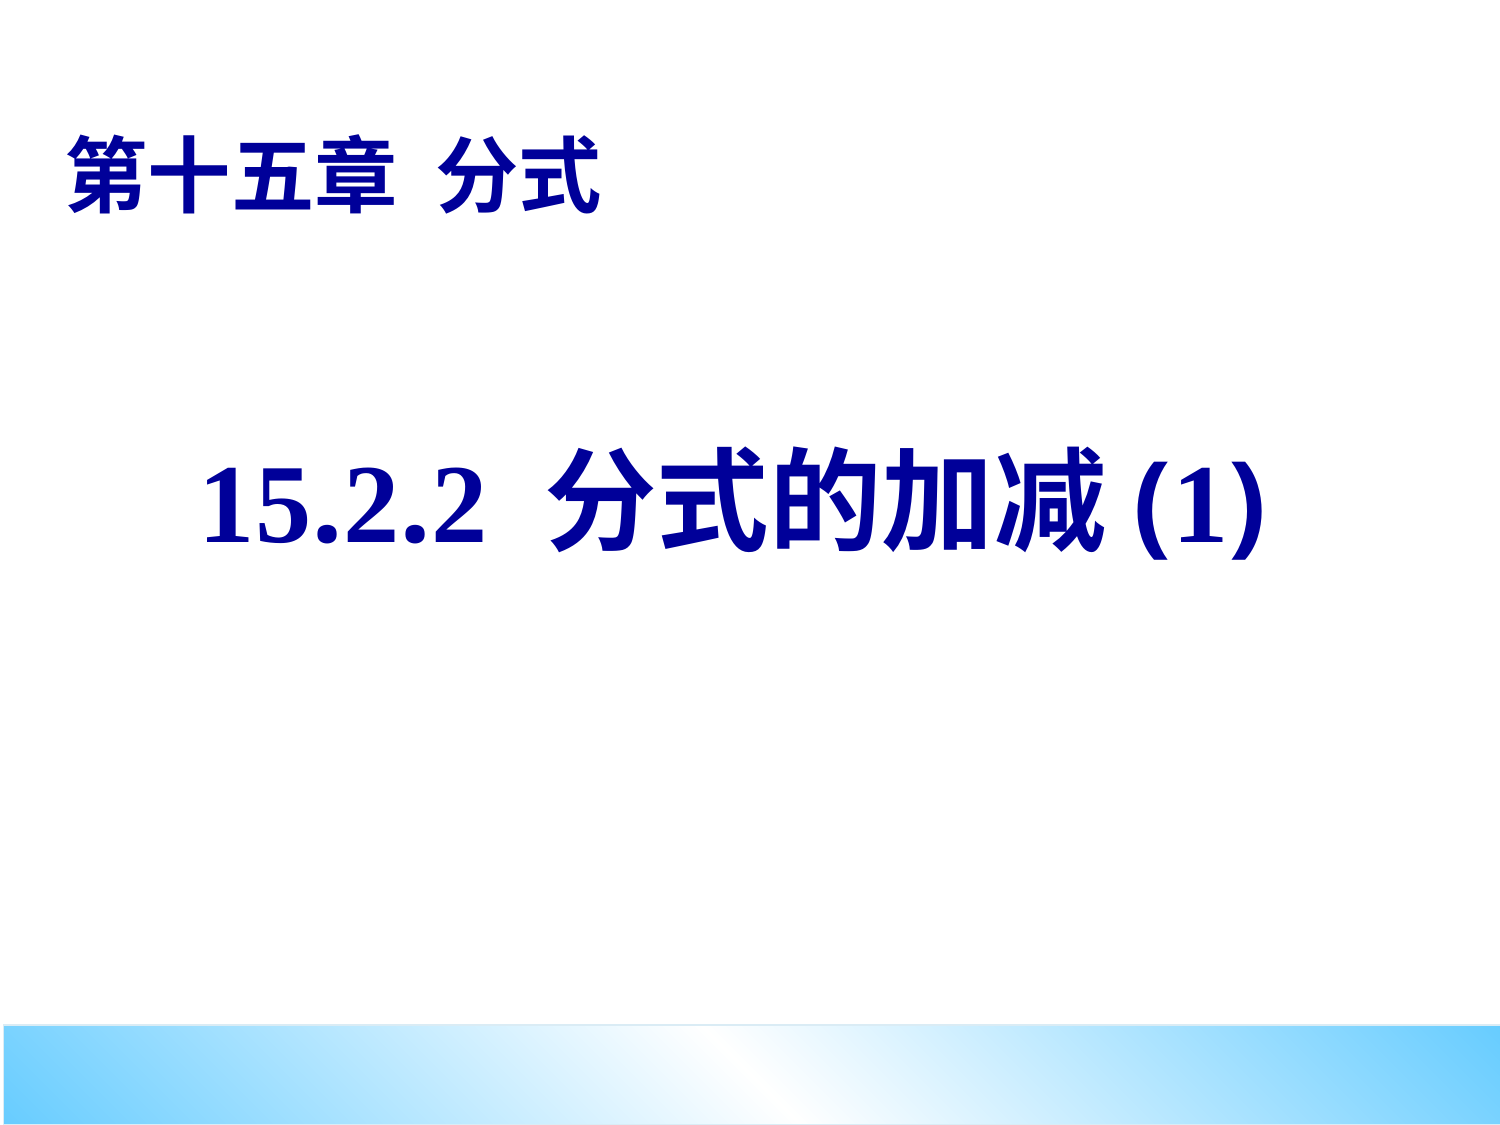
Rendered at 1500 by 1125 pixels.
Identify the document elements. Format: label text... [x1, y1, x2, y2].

text_box 15.2.2 分式的加减(1) [33, 422, 1433, 651]
text_box 第十五章 分式 [50, 115, 754, 250]
text_box [3, 1025, 1500, 1125]
